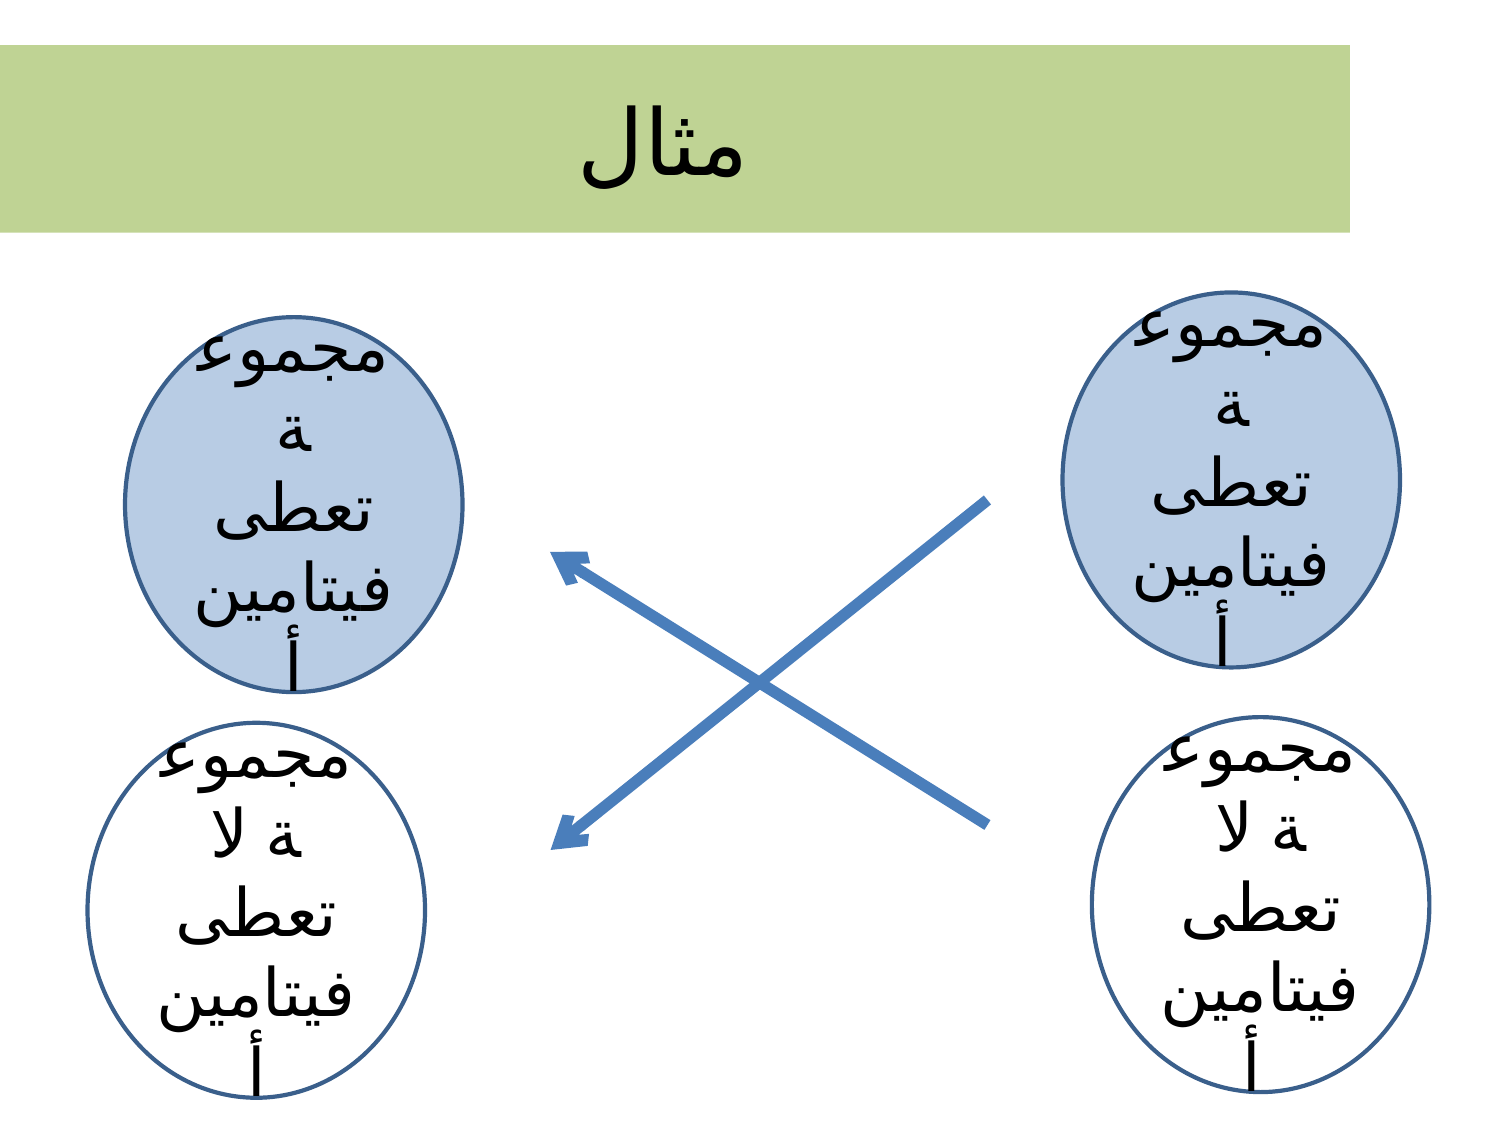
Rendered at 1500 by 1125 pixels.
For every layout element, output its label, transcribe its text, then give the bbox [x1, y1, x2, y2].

text_box مجموعة تعطى فيتامين أ [122, 315, 465, 695]
title مثال [0, 45, 1350, 233]
text_box مجموعة تعطى فيتامين أ [1060, 290, 1403, 670]
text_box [550, 499, 988, 851]
text_box مجموعة لا تعطى فيتامين أ [1089, 715, 1432, 1095]
text_box مجموعة لا تعطى فيتامين أ [85, 720, 428, 1100]
